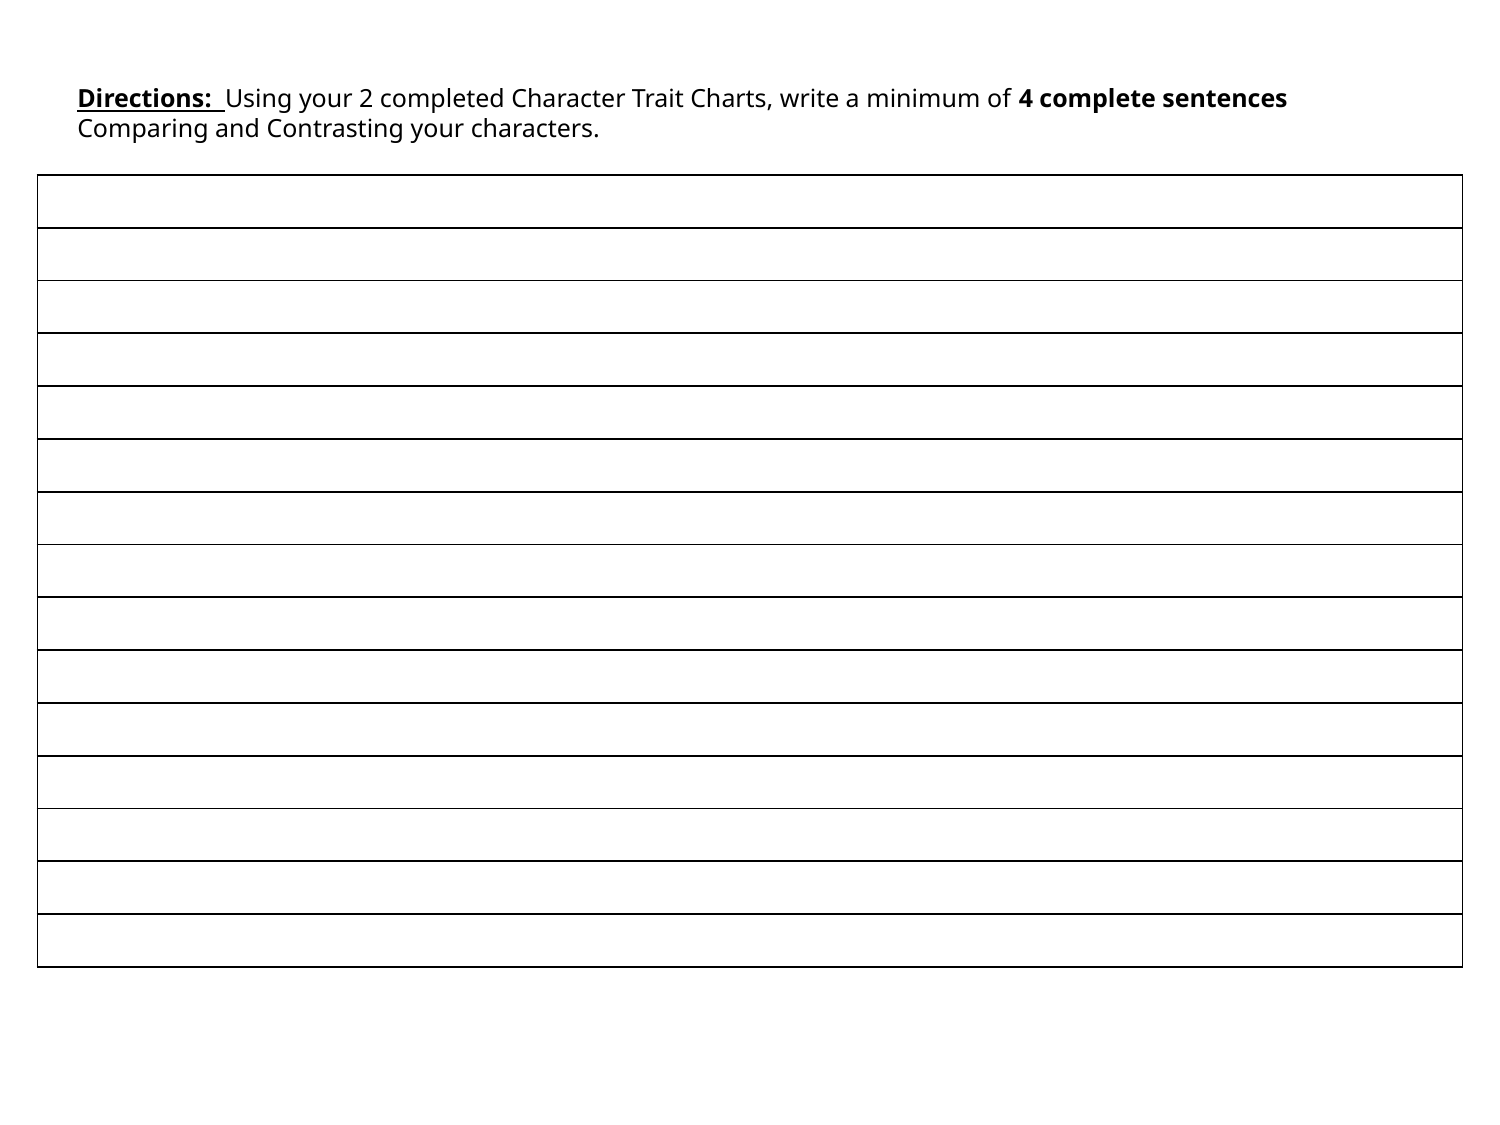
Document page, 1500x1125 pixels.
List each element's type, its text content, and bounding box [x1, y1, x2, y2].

table_cell [38, 598, 1462, 649]
table_cell [38, 281, 1462, 332]
table_cell [38, 757, 1462, 808]
table_cell [38, 545, 1462, 596]
table_cell [38, 493, 1462, 544]
table_cell [38, 229, 1462, 280]
table_header [38, 176, 1462, 227]
table_cell [38, 862, 1462, 913]
text_box Directions: Using your 2 completed Character Trait Charts, write a minimum of 4 complete sentences Comparing and Contrasting your characters. [62, 75, 1438, 150]
table_cell [38, 334, 1462, 385]
table_cell [38, 387, 1462, 438]
table_cell [38, 651, 1462, 702]
table_cell [38, 809, 1462, 860]
table_cell [38, 440, 1462, 491]
table_cell [38, 704, 1462, 755]
table_cell [38, 915, 1462, 966]
